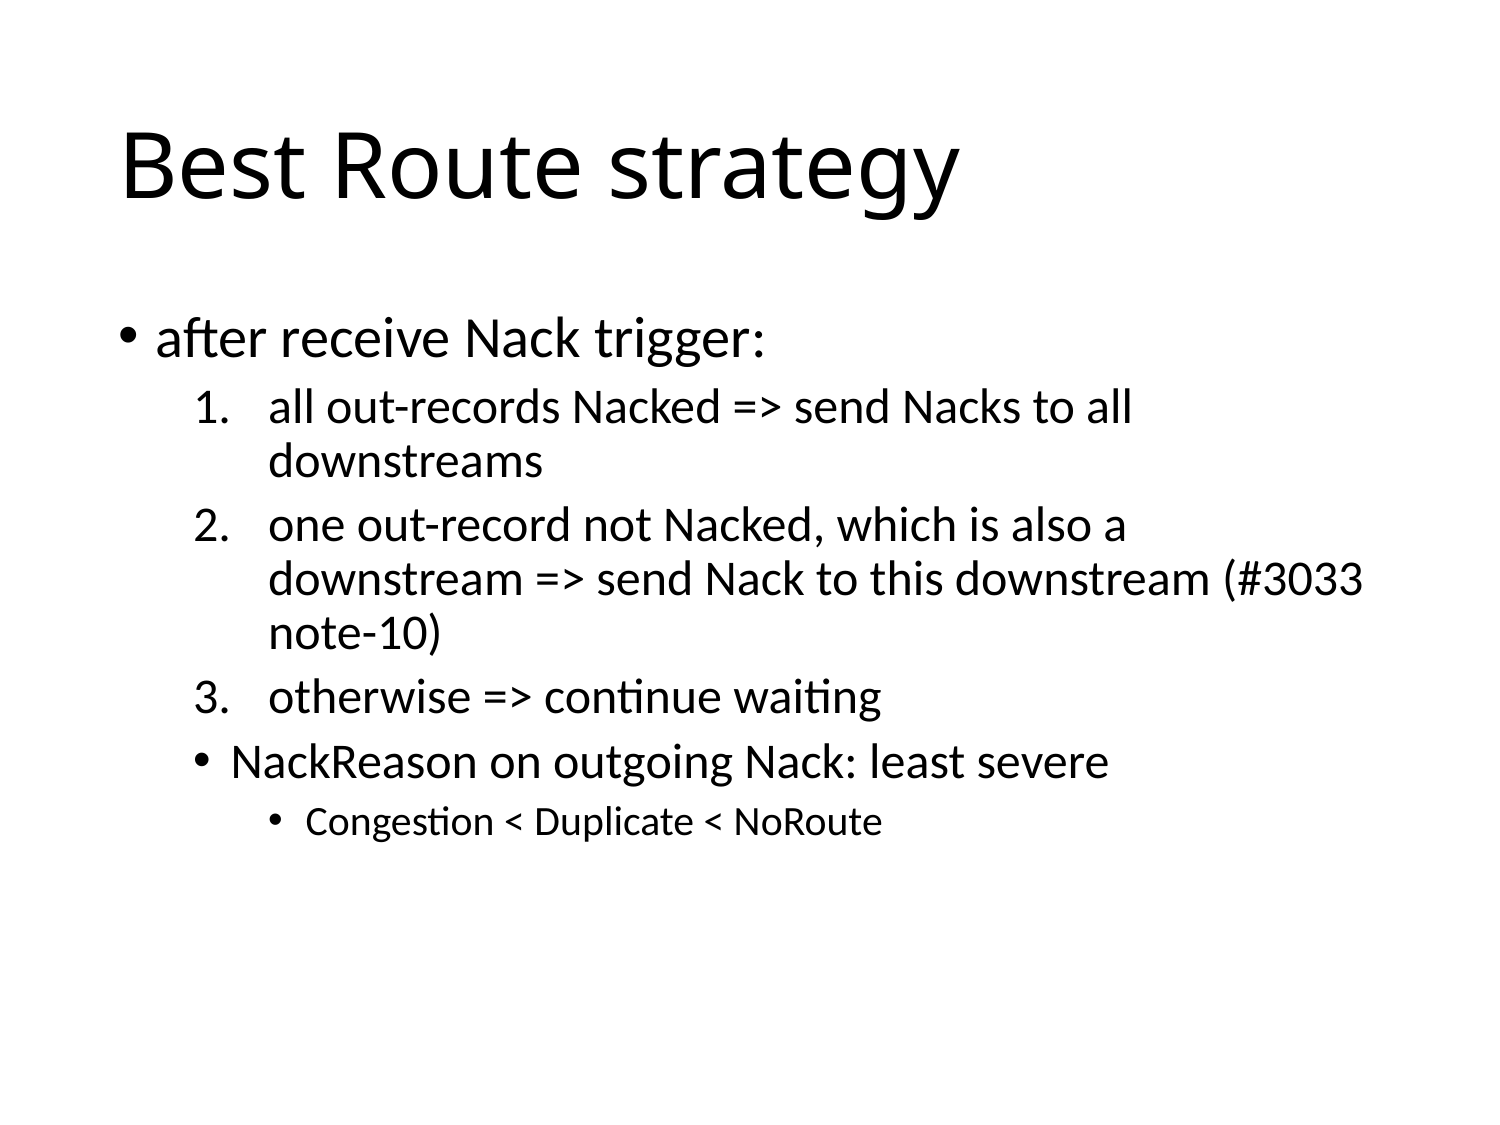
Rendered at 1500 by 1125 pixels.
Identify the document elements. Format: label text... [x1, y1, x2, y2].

list after receive Nack trigger: all out-records Nacked => send Nacks to all downstreams one out-record not Nacked, which is also a downstream => send Nack to this downstream (#3033 note-10) otherwise => continue waiting NackReason on outgoing Nack: least severe Congestion < Duplicate < NoRoute [103, 299, 1397, 1014]
title Best Route strategy [103, 59, 1397, 278]
